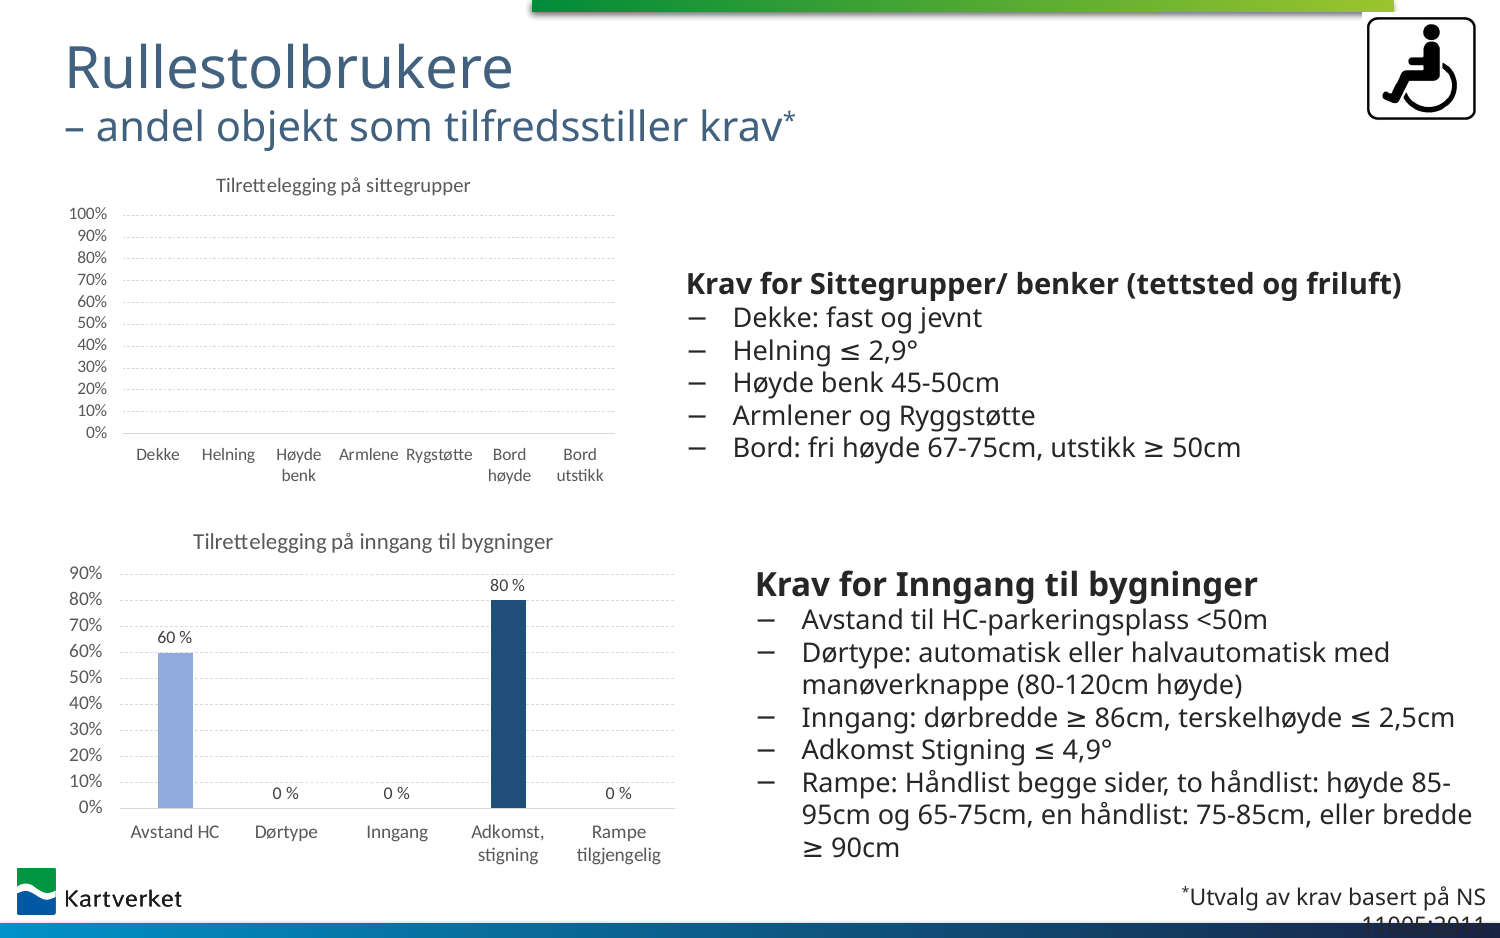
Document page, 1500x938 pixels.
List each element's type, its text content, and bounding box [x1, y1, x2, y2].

text_box Krav for Inngang til bygninger Avstand til HC-parkeringsplass <50m Dørtype: automatisk eller halvautomatisk med manøverknappe (80-120cm høyde) Inngang: dørbredde ≥ 86cm, terskelhøyde ≤ 2,5cm Adkomst Stigning ≤ 4,9° Rampe: Håndlist begge sider, to håndlist: høyde 85-95cm og 65-75cm, en håndlist: 75-85cm, eller bredde ≥ 90cm [740, 555, 1491, 870]
text_box *Utvalg av krav basert på NS 11005:2011 [1068, 873, 1500, 938]
picture [62, 166, 625, 492]
picture [62, 520, 685, 874]
picture [1362, 12, 1481, 126]
text_box Krav for Sittegrupper/ benker (tettsted og friluft) Dekke: fast og jevnt Helning ≤ 2,9° Høyde benk 45-50cm Armlener og Ryggstøtte Bord: fri høyde 67-75cm, utstikk ≥ 50cm [670, 258, 1418, 471]
text_box Rullestolbrukere – andel objekt som tilfredsstiller krav* [49, 25, 1431, 158]
